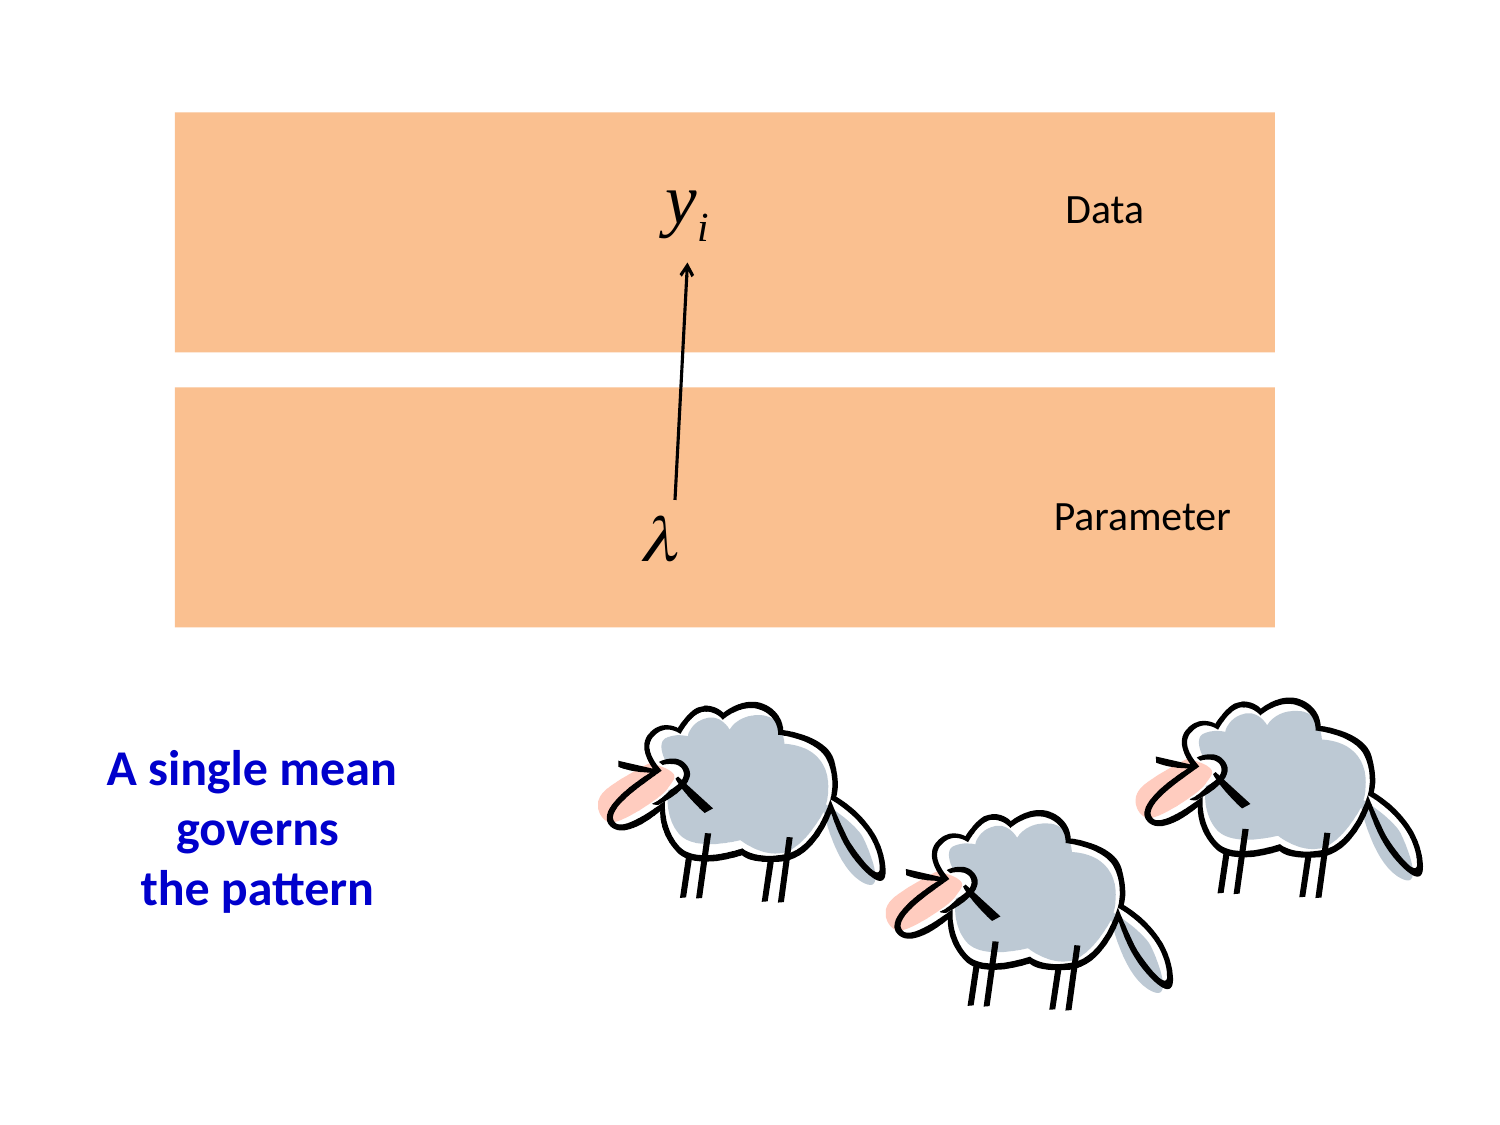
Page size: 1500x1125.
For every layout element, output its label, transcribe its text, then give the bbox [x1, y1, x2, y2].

text_box A single mean governs the pattern [91, 728, 424, 923]
picture [885, 695, 1426, 1013]
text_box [647, 152, 726, 260]
text_box Data [1050, 174, 1160, 240]
text_box [174, 387, 1275, 628]
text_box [566, 404, 688, 587]
text_box Parameter [1038, 481, 1246, 547]
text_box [674, 262, 688, 501]
text_box [174, 112, 1275, 353]
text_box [597, 699, 888, 905]
